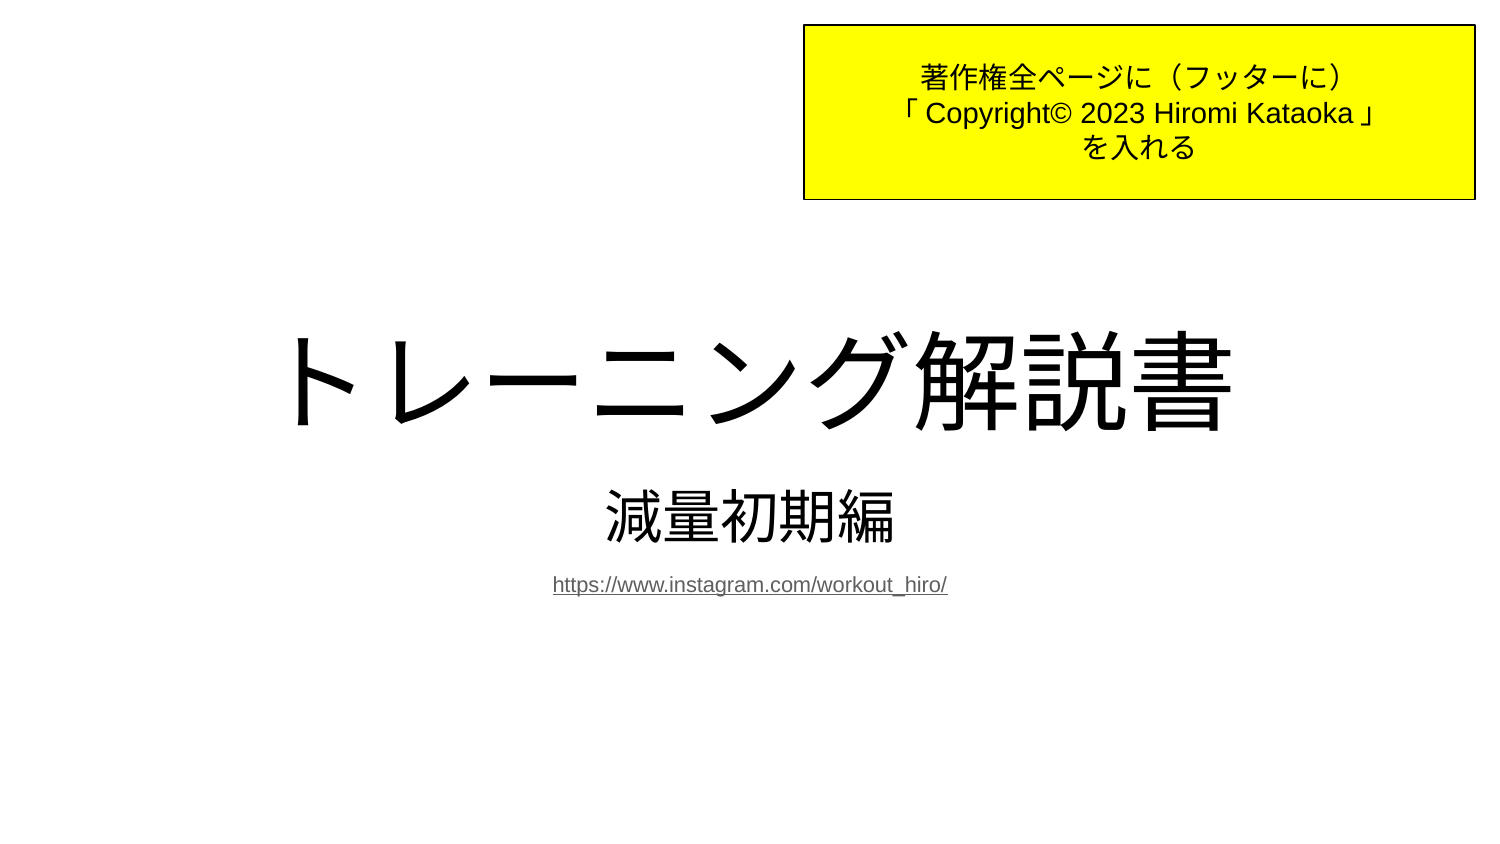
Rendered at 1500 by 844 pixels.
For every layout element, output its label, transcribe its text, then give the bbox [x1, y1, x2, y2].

subtitle 減量初期編 [51, 464, 1449, 555]
title トレーニング解説書 [51, 122, 1449, 459]
text_box https://www.instagram.com/workout_hiro/ [51, 555, 1449, 614]
text_box 著作権全ページに（フッターに） 「Copyright©️ 2023 Hiromi Kataoka」 を入れる [804, 24, 1475, 200]
